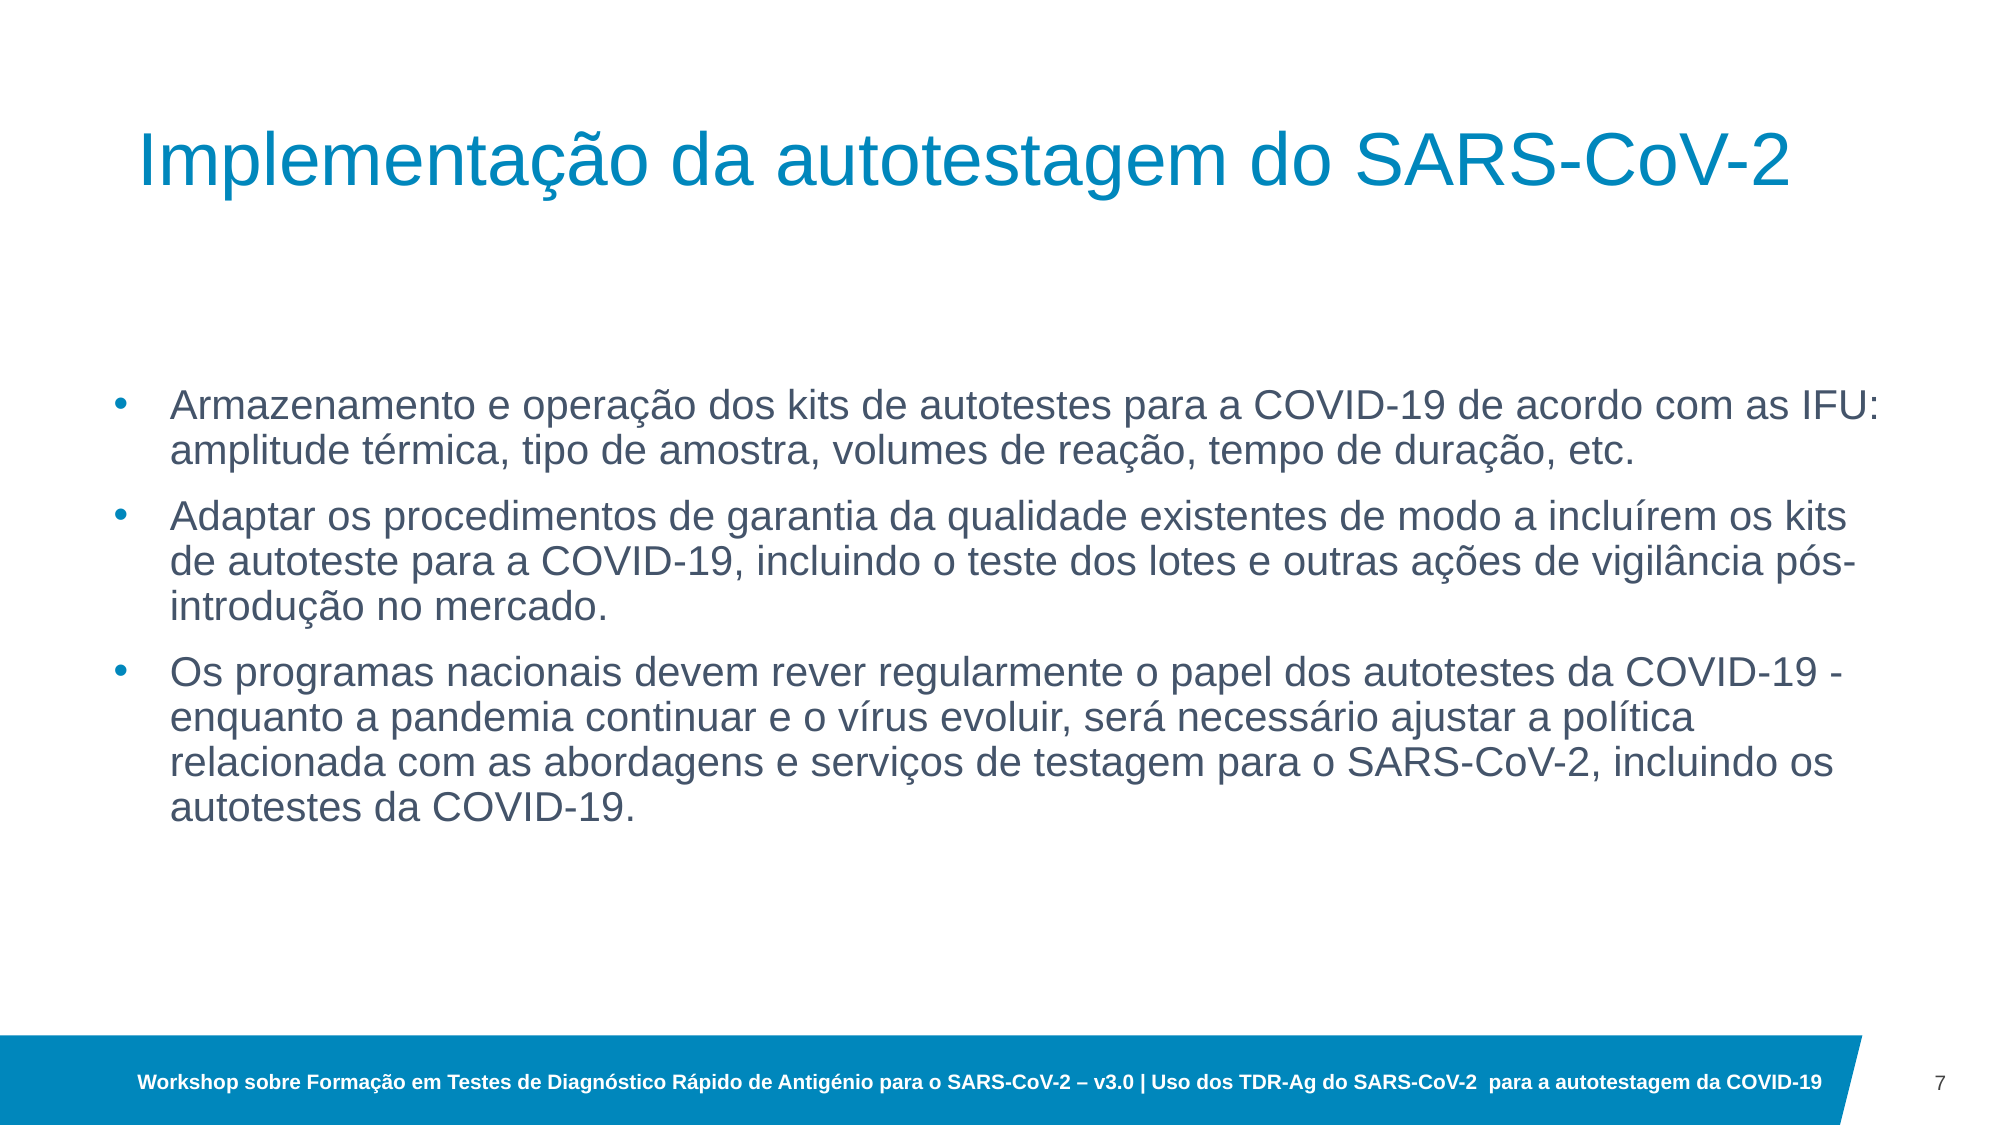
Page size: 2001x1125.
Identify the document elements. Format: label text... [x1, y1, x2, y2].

slide_number 7 [1862, 1035, 1947, 1125]
footer Workshop sobre Formação em Testes de Diagnóstico Rápido de Antigénio para o SARS-CoV-2 – v3.0 | Uso dos TDR-Ag do SARS-CoV-2 para a autotestagem da COVID-19 [137, 1039, 1838, 1122]
list Armazenamento e operação dos kits de autotestes para a COVID-19 de acordo com as IFU: amplitude térmica, tipo de amostra, volumes de reação, tempo de duração, etc. Adaptar os procedimentos de garantia da qualidade existentes de modo a incluírem os kits de autoteste para a COVID-19, incluindo o teste dos lotes e outras ações de vigilância pós-introdução no mercado. Os programas nacionais devem rever regularmente o papel dos autotestes da COVID-19 - enquanto a pandemia continuar e o vírus evoluir, será necessário ajustar a política relacionada com as abordagens e serviços de testagem para o SARS-CoV-2, incluindo os autotestes da COVID-19. [98, 305, 1902, 691]
title Implementação da autotestagem do SARS-CoV-2 [137, 46, 1863, 202]
